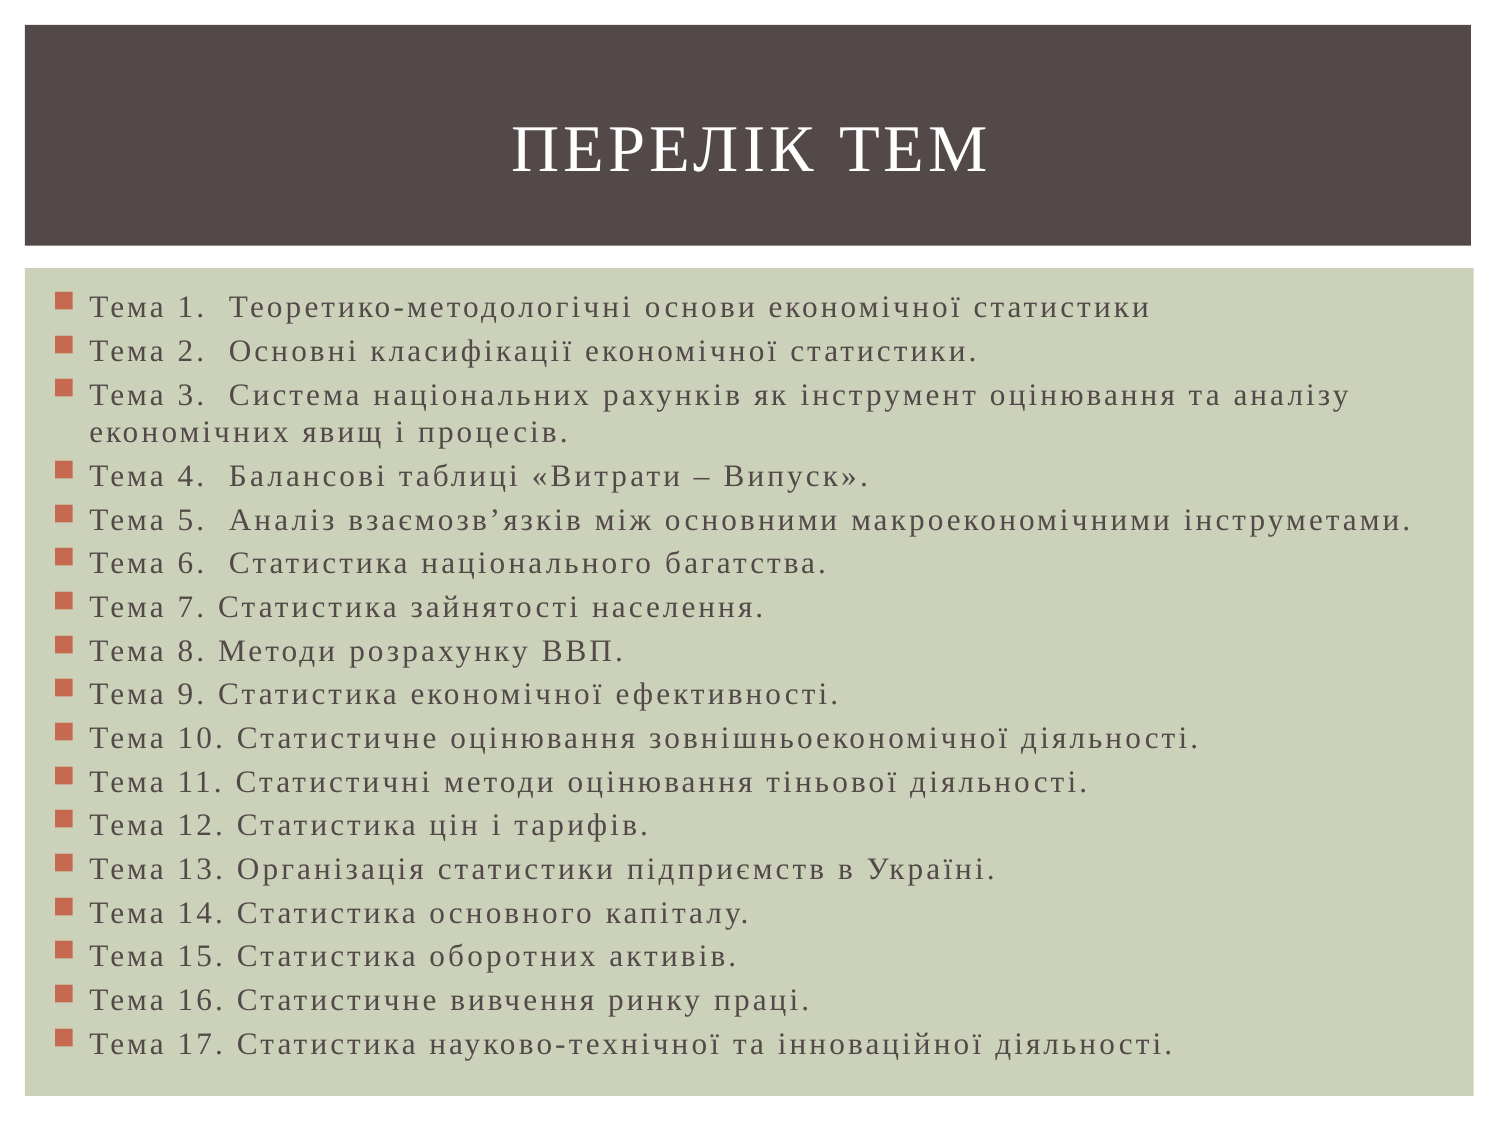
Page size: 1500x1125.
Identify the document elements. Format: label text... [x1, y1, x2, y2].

list Тема 1. Теоретико-методологічні основи економічної статистики Тема 2. Основні класифікації економічної статистики. Тема 3. Система національних рахунків як інструмент оцінювання та аналізу економічних явищ і процесів. Тема 4. Балансові таблиці «Витрати – Випуск». Тема 5. Аналіз взаємозв’язків між основними макроекономічними інструметами. Тема 6. Статистика національного багатства. Тема 7. Статистика зайнятості населення. Тема 8. Методи розрахунку ВВП. Тема 9. Статистика економічної ефективності. Тема 10. Статистичне оцінювання зовнішньоекономічної діяльності. Тема 11. Статистичні методи оцінювання тіньової діяльності. Тема 12. Статистика цін і тарифів. Тема 13. Організація статистики підприємств в Україні. Тема 14. Статистика основного капіталу. Тема 15. Статистика оборотних активів. Тема 16. Статистичне вивчення ринку праці. Тема 17. Статистика науково-технічної та інноваційної діяльності. [29, 278, 1483, 1038]
title Перелік тем [62, 58, 1438, 232]
